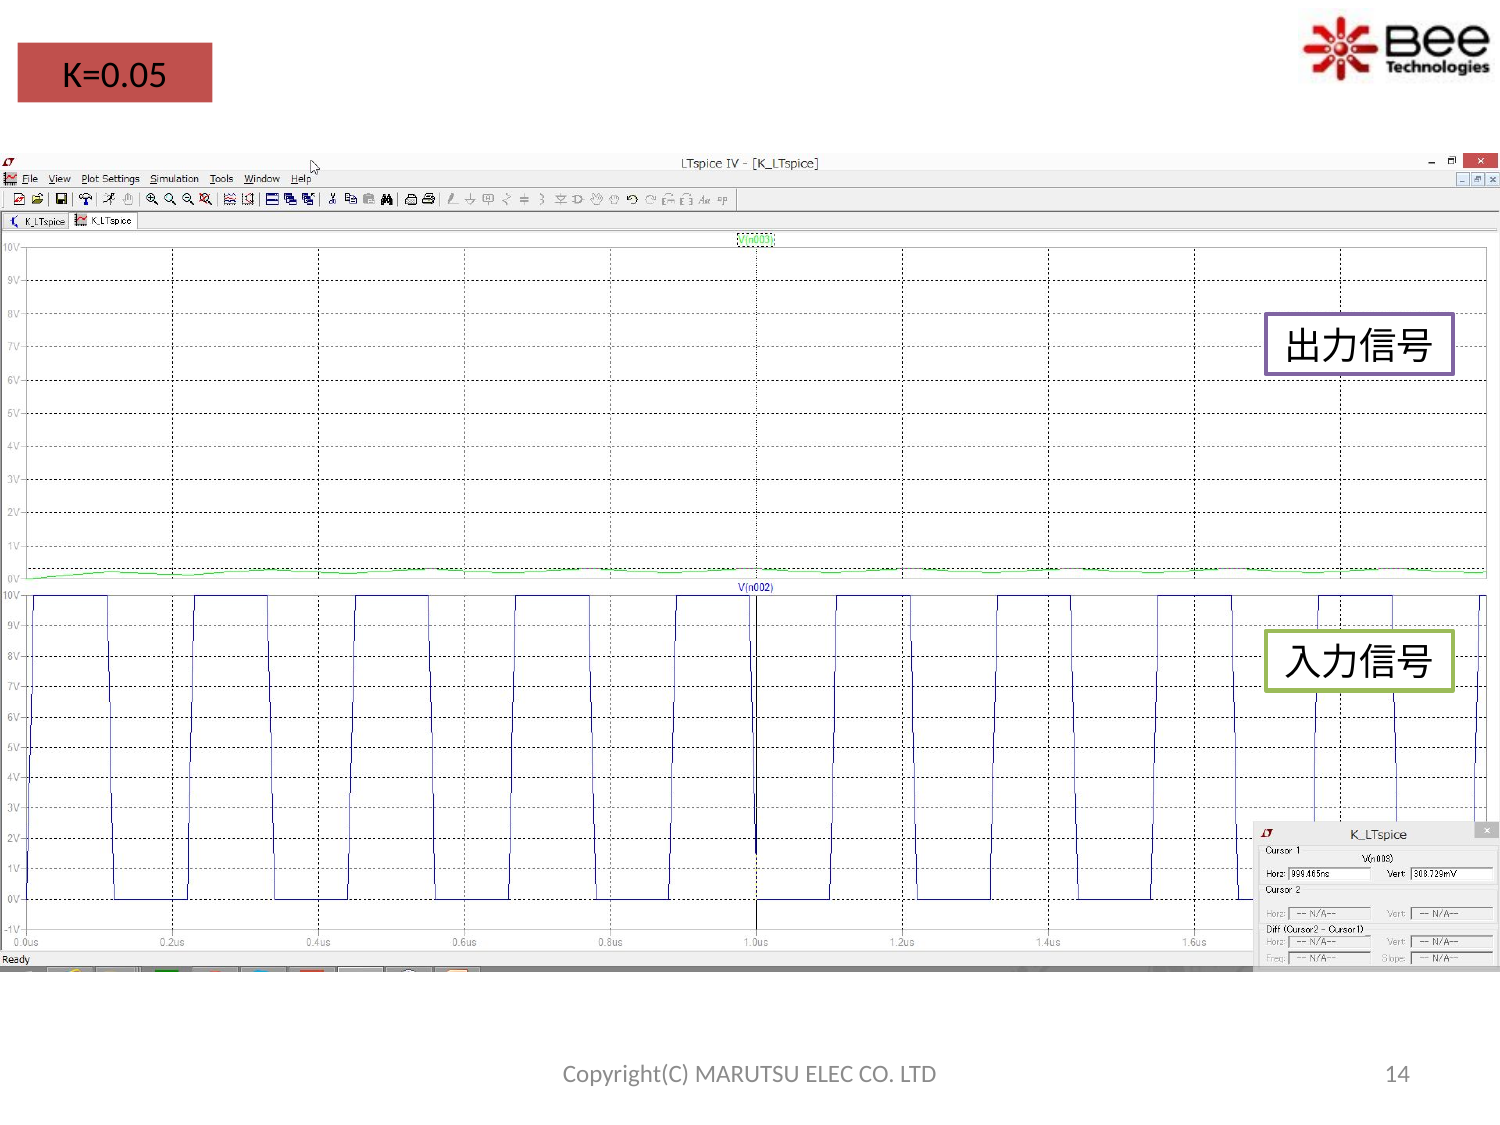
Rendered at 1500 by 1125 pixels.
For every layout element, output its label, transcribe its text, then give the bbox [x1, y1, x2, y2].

footer Copyright(C) MARUTSU ELEC CO. LTD [512, 1042, 988, 1103]
picture [1298, 8, 1495, 91]
picture [0, 152, 1500, 973]
slide_number 14 [1074, 1042, 1425, 1103]
text_box K=0.05 [17, 42, 213, 103]
